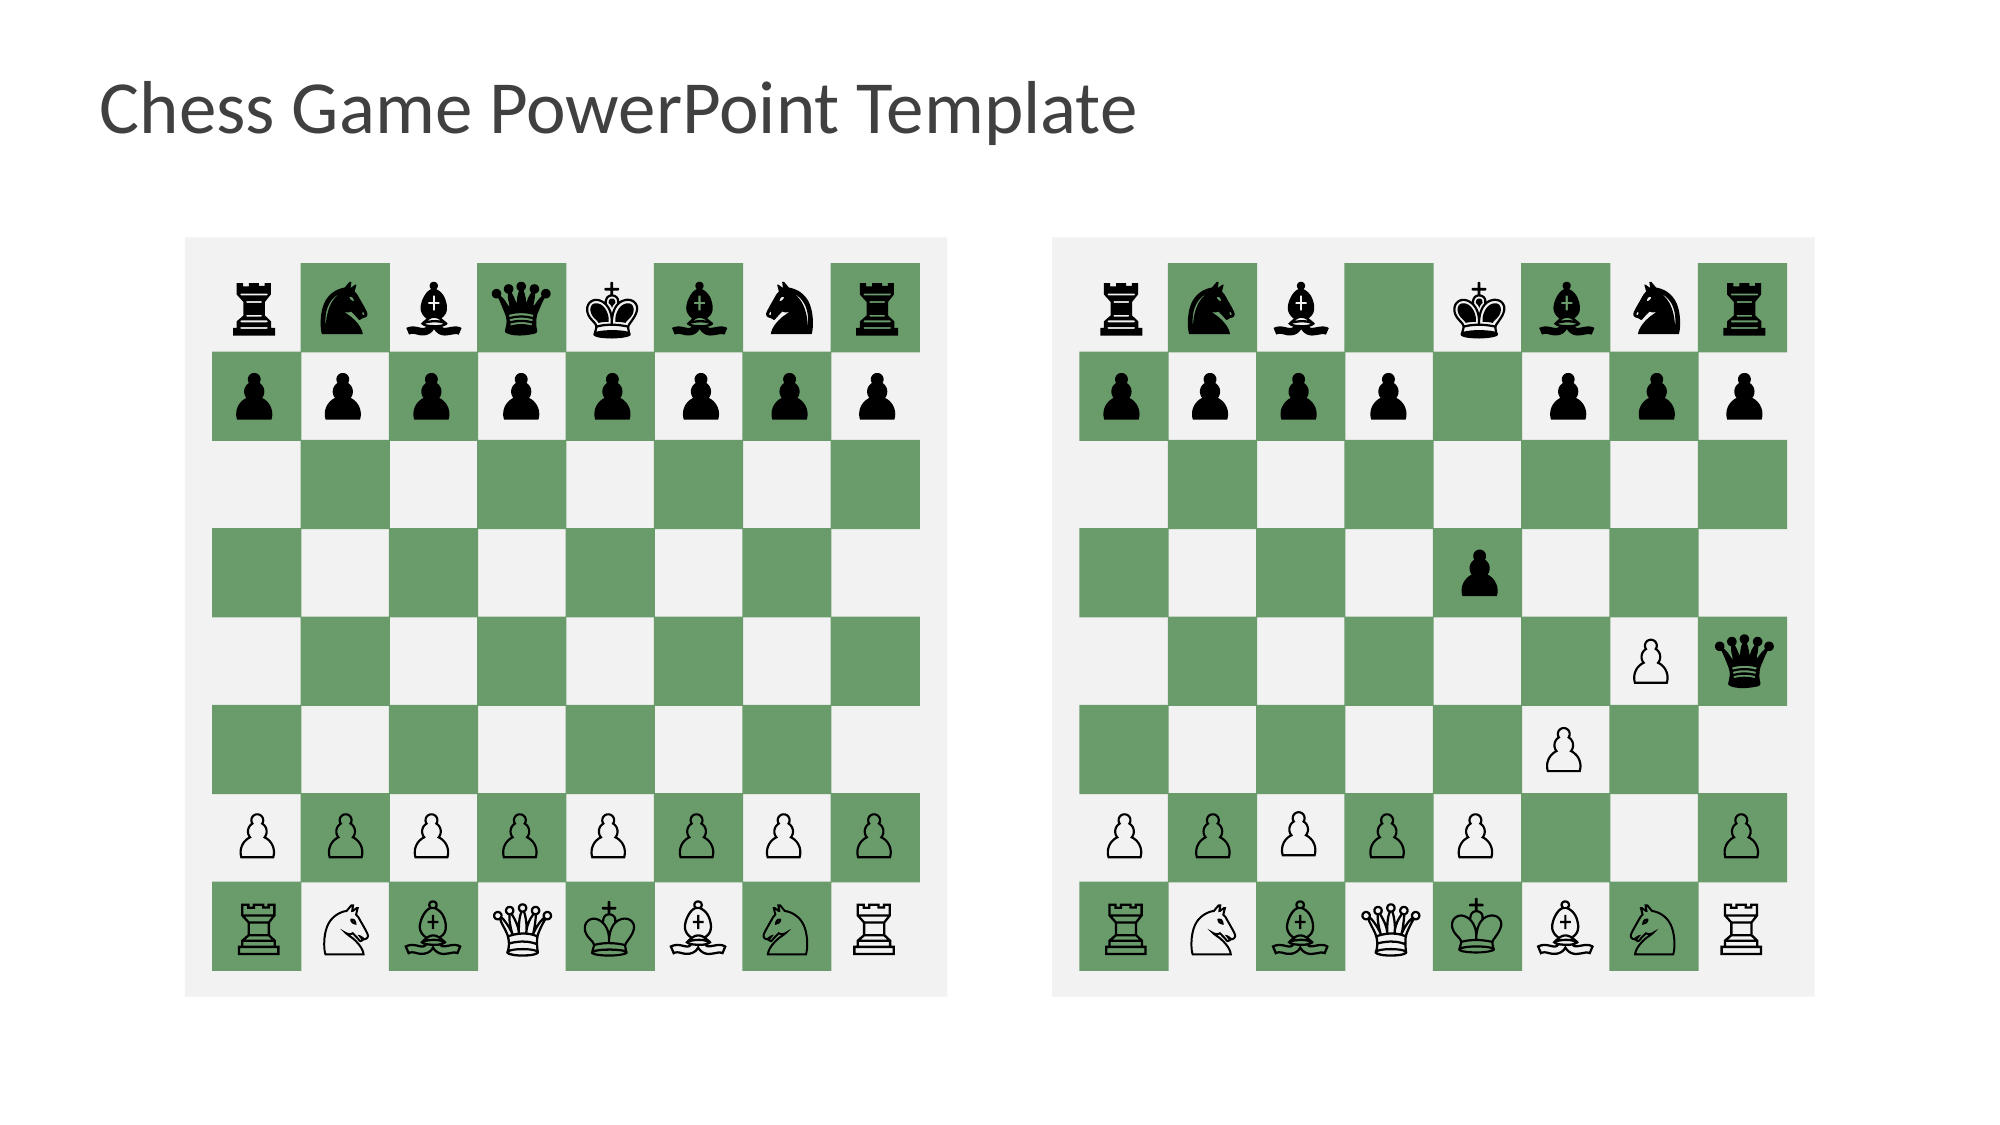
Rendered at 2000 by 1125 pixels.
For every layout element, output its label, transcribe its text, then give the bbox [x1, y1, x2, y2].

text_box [585, 281, 639, 339]
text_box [1536, 900, 1595, 956]
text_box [669, 900, 727, 956]
title Chess Game PowerPoint Template [99, 45, 1900, 162]
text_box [404, 900, 462, 956]
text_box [1051, 237, 1815, 997]
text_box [1271, 900, 1329, 956]
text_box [1453, 281, 1506, 339]
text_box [184, 237, 948, 997]
